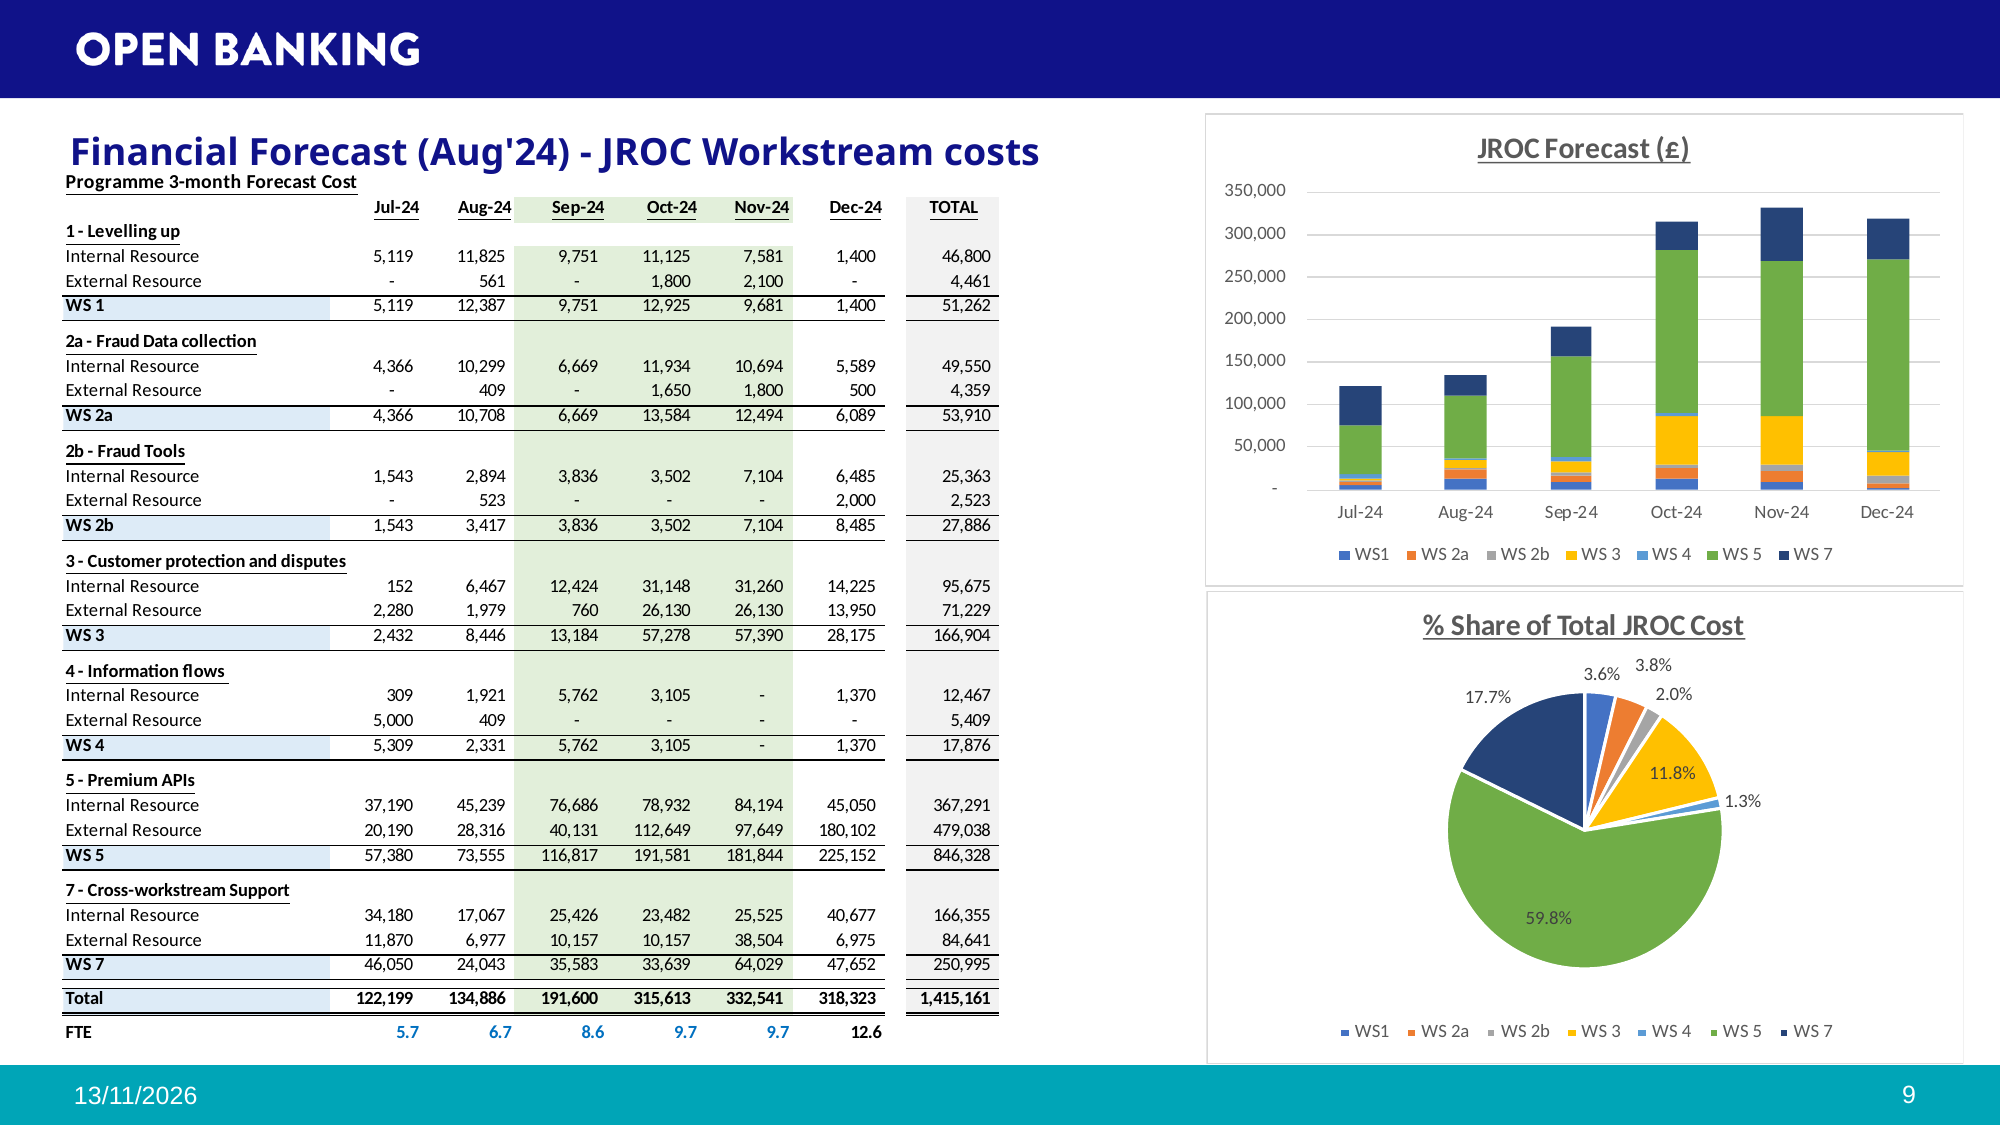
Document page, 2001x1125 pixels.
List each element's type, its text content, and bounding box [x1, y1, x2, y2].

slide_number 9 [1412, 1064, 1932, 1124]
title Financial Forecast (Aug'24) - JROC Workstream costs [54, 125, 1203, 207]
picture [62, 170, 1001, 1049]
picture [1203, 112, 1964, 587]
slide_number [59, 1065, 509, 1125]
picture [43, 0, 452, 99]
picture [1205, 589, 1964, 1064]
